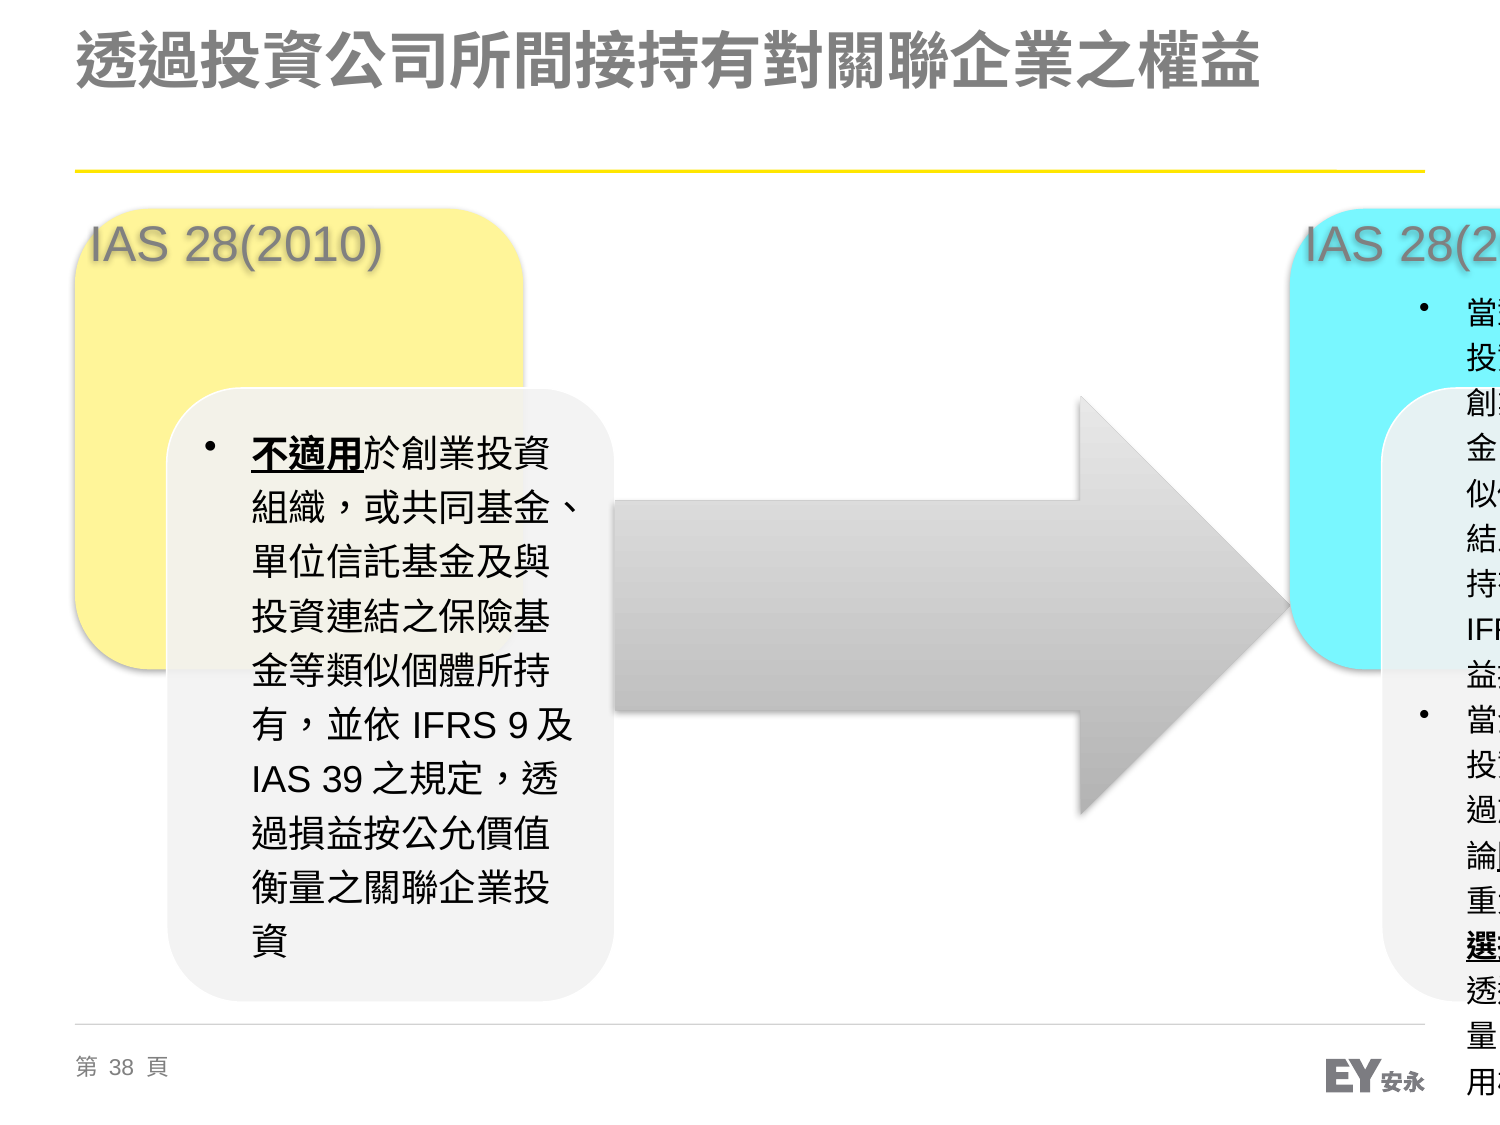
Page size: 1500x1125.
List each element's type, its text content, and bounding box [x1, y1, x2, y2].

title 透過投資公司所間接持有對關聯企業之權益 [75, 33, 1425, 175]
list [74, 206, 1426, 1005]
